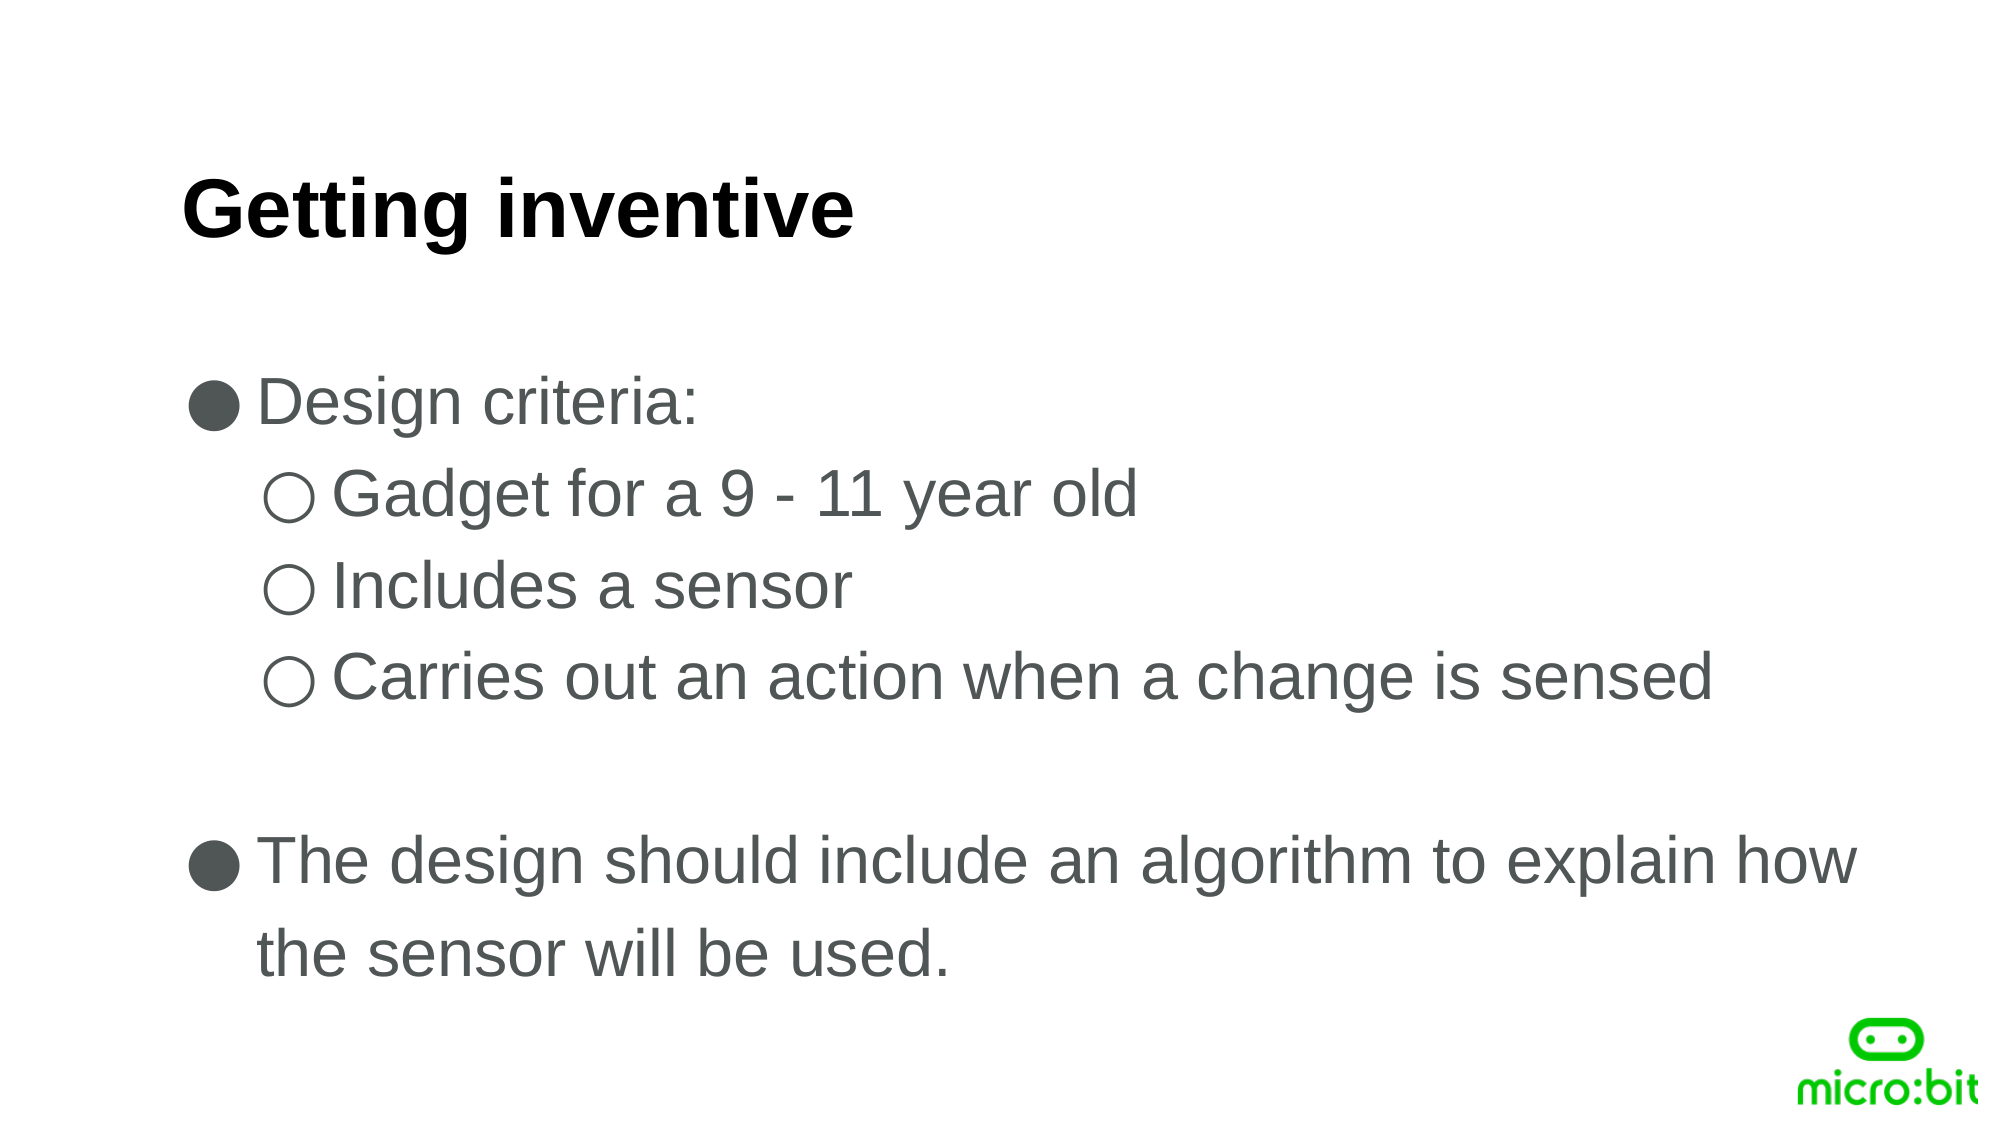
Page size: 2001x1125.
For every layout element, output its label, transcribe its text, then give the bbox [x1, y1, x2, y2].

text_box Getting inventive Design criteria: Gadget for a 9 - 11 year old Includes a sensor Carries out an action when a change is sensed The design should include an algorithm to explain how the sensor will be used. [166, 60, 1918, 884]
picture [1797, 1017, 1978, 1106]
